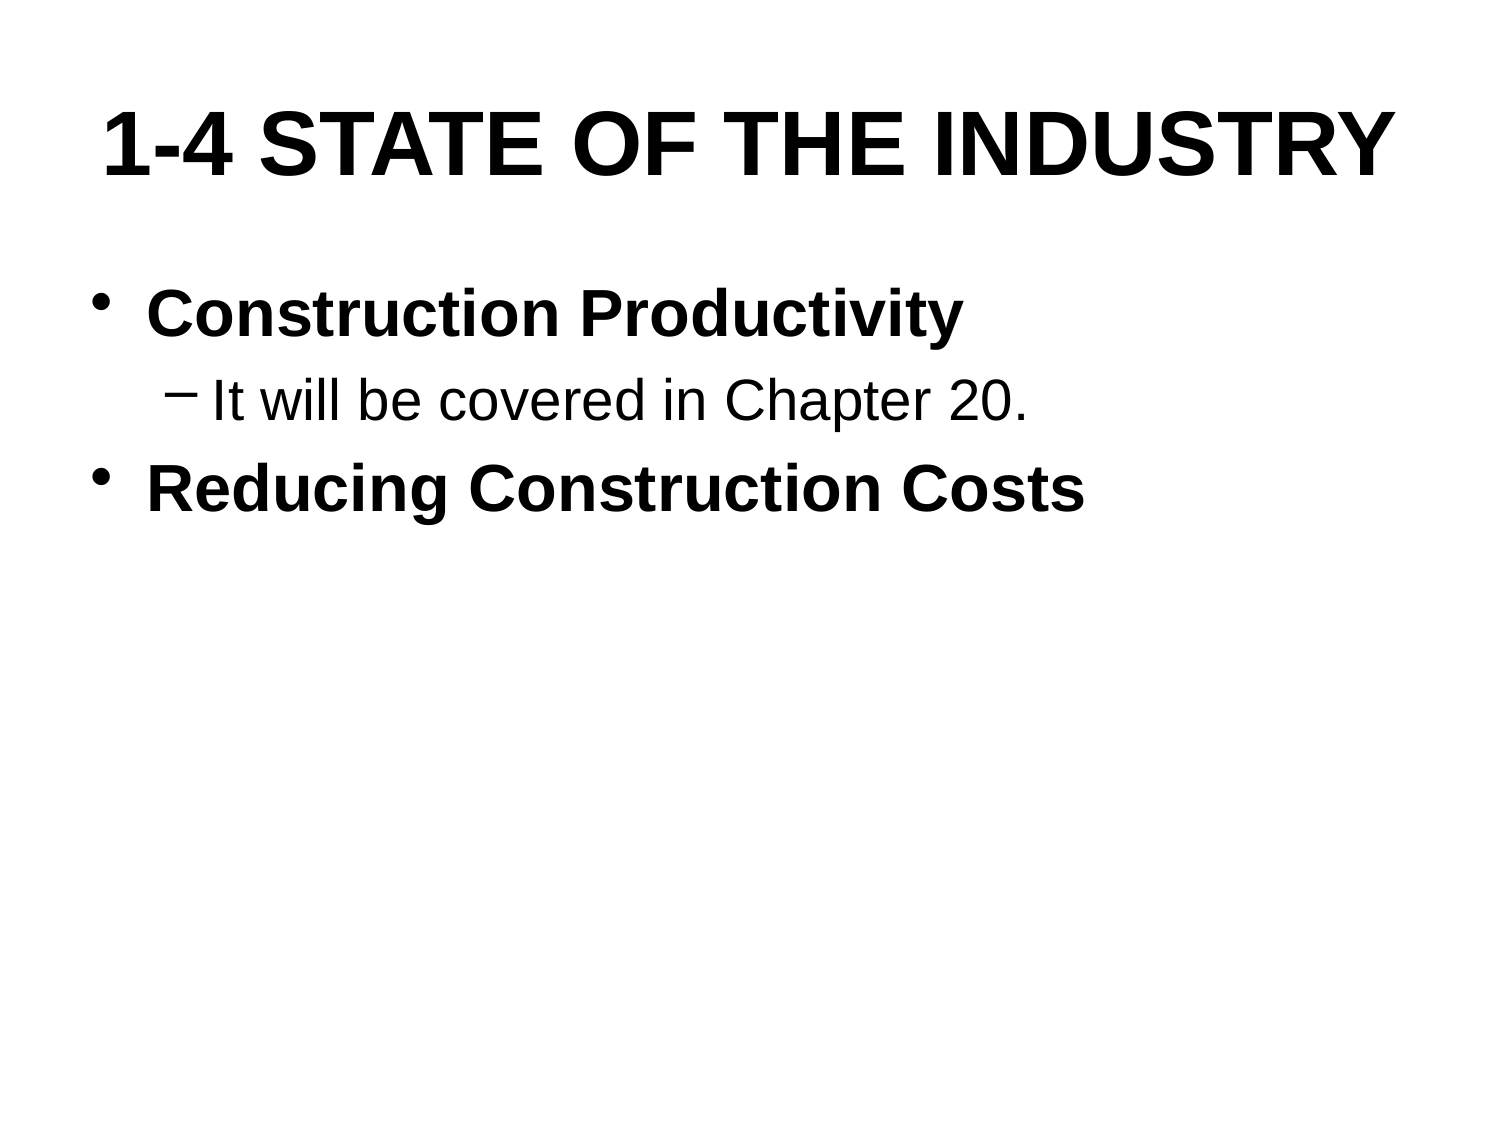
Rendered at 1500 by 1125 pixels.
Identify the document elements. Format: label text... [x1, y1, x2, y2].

list Construction Productivity It will be covered in Chapter 20. Reducing Construction Costs [74, 262, 1426, 1006]
title 1-4 STATE OF THE INDUSTRY [74, 44, 1426, 233]
